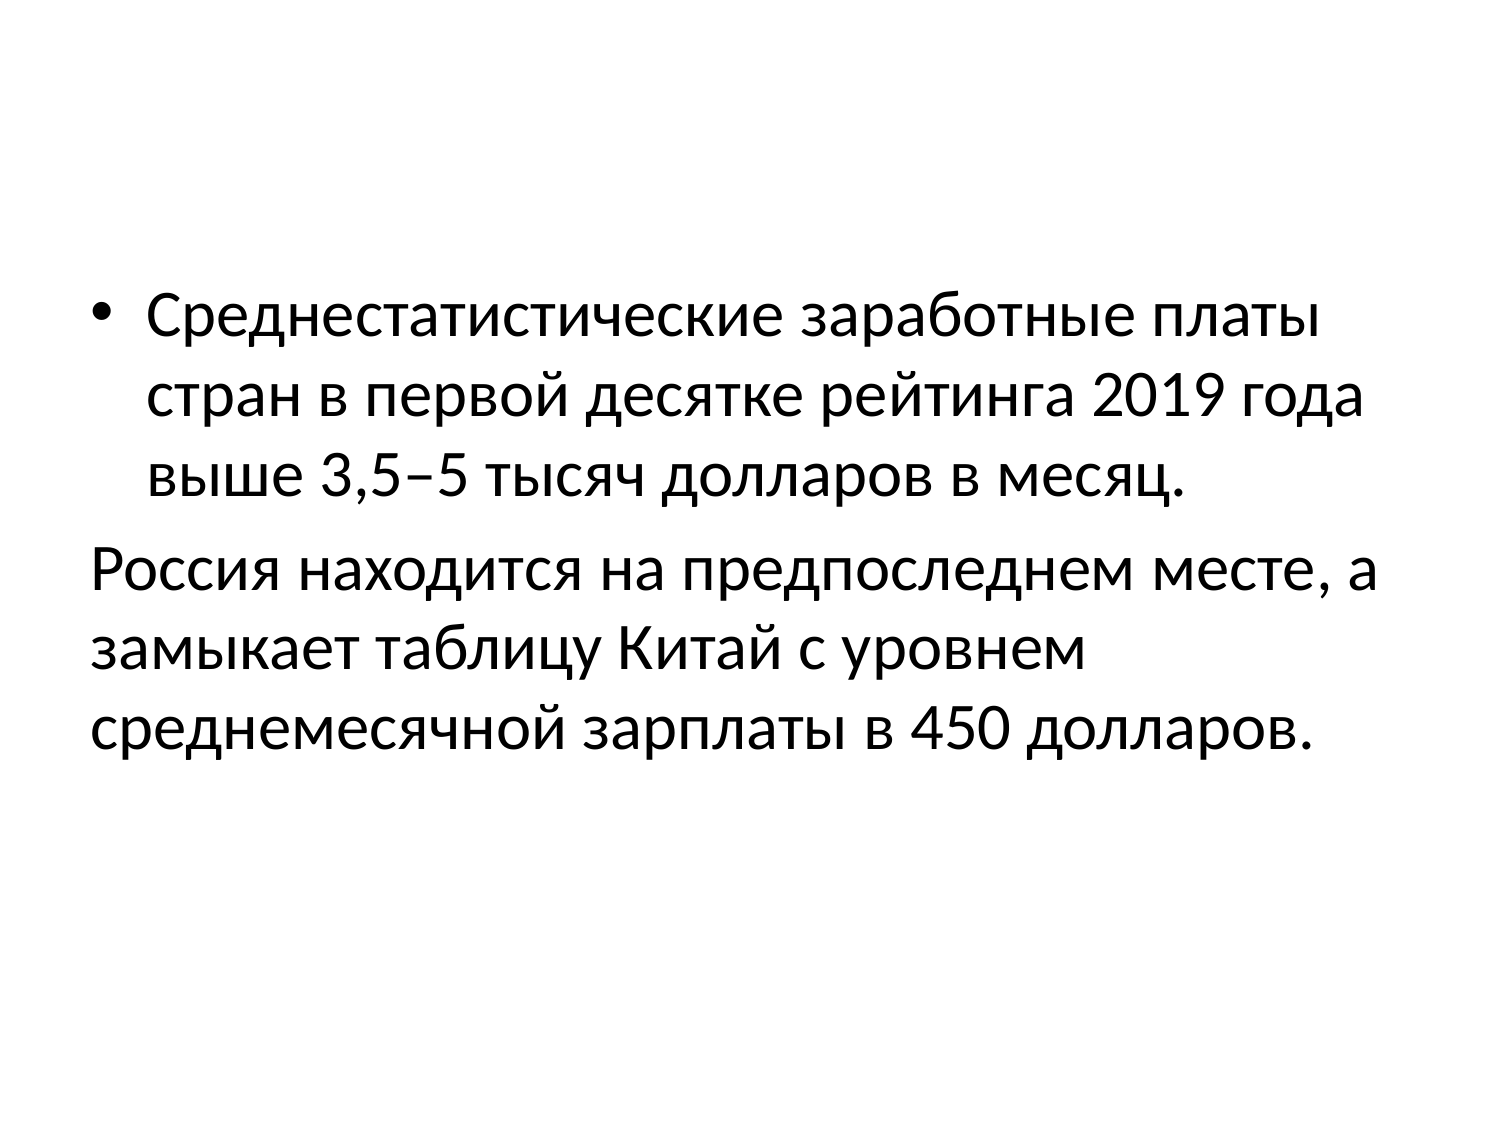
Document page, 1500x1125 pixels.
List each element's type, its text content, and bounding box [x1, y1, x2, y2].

list Среднестатистические заработные платы стран в первой десятке рейтинга 2019 года выше 3,5–5 тысяч долларов в месяц. Россия находится на предпоследнем месте, а замыкает таблицу Китай с уровнем среднемесячной зарплаты в 450 долларов. [75, 262, 1425, 1005]
